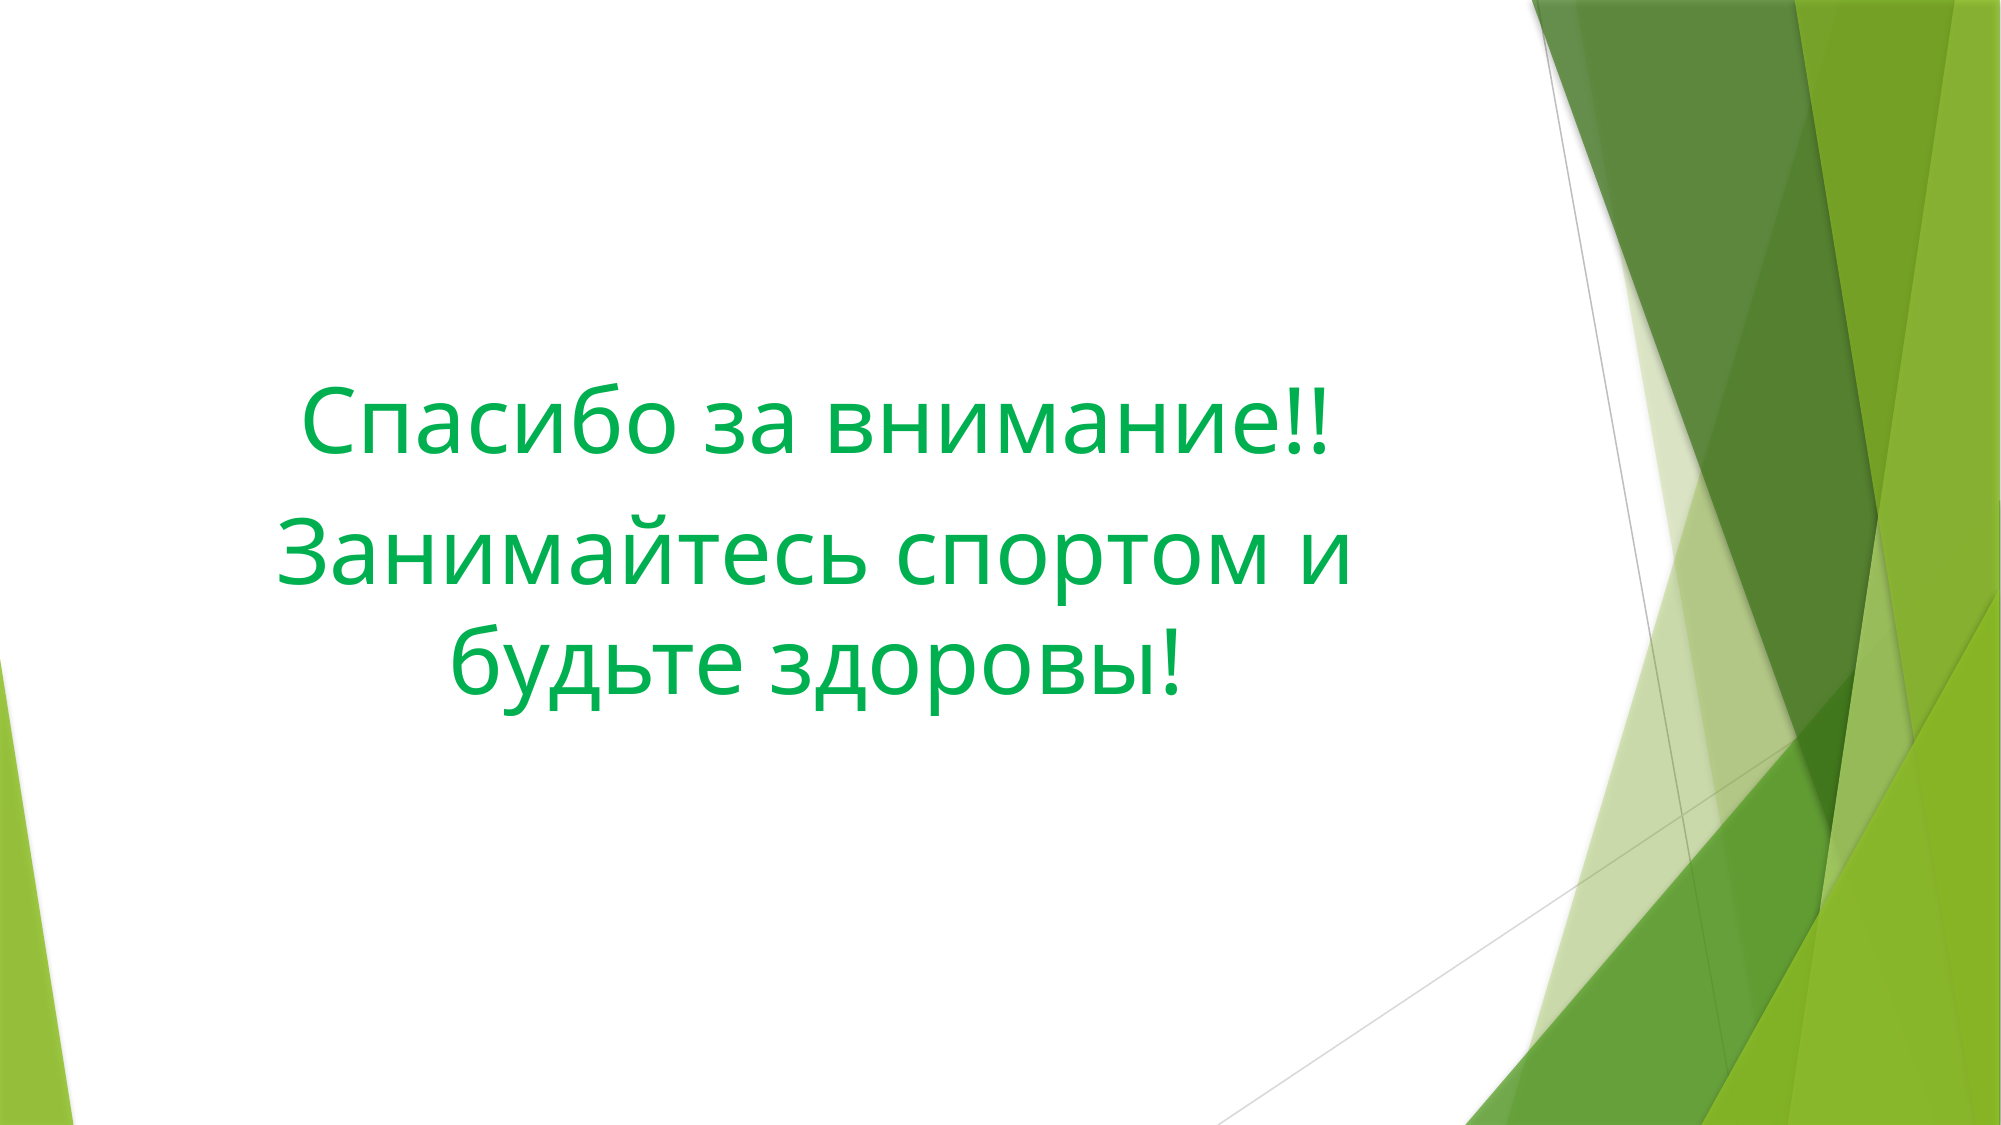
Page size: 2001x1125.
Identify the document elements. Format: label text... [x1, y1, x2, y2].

list Спасибо за внимание!! Занимайтесь спортом и будьте здоровы! [111, 354, 1522, 992]
